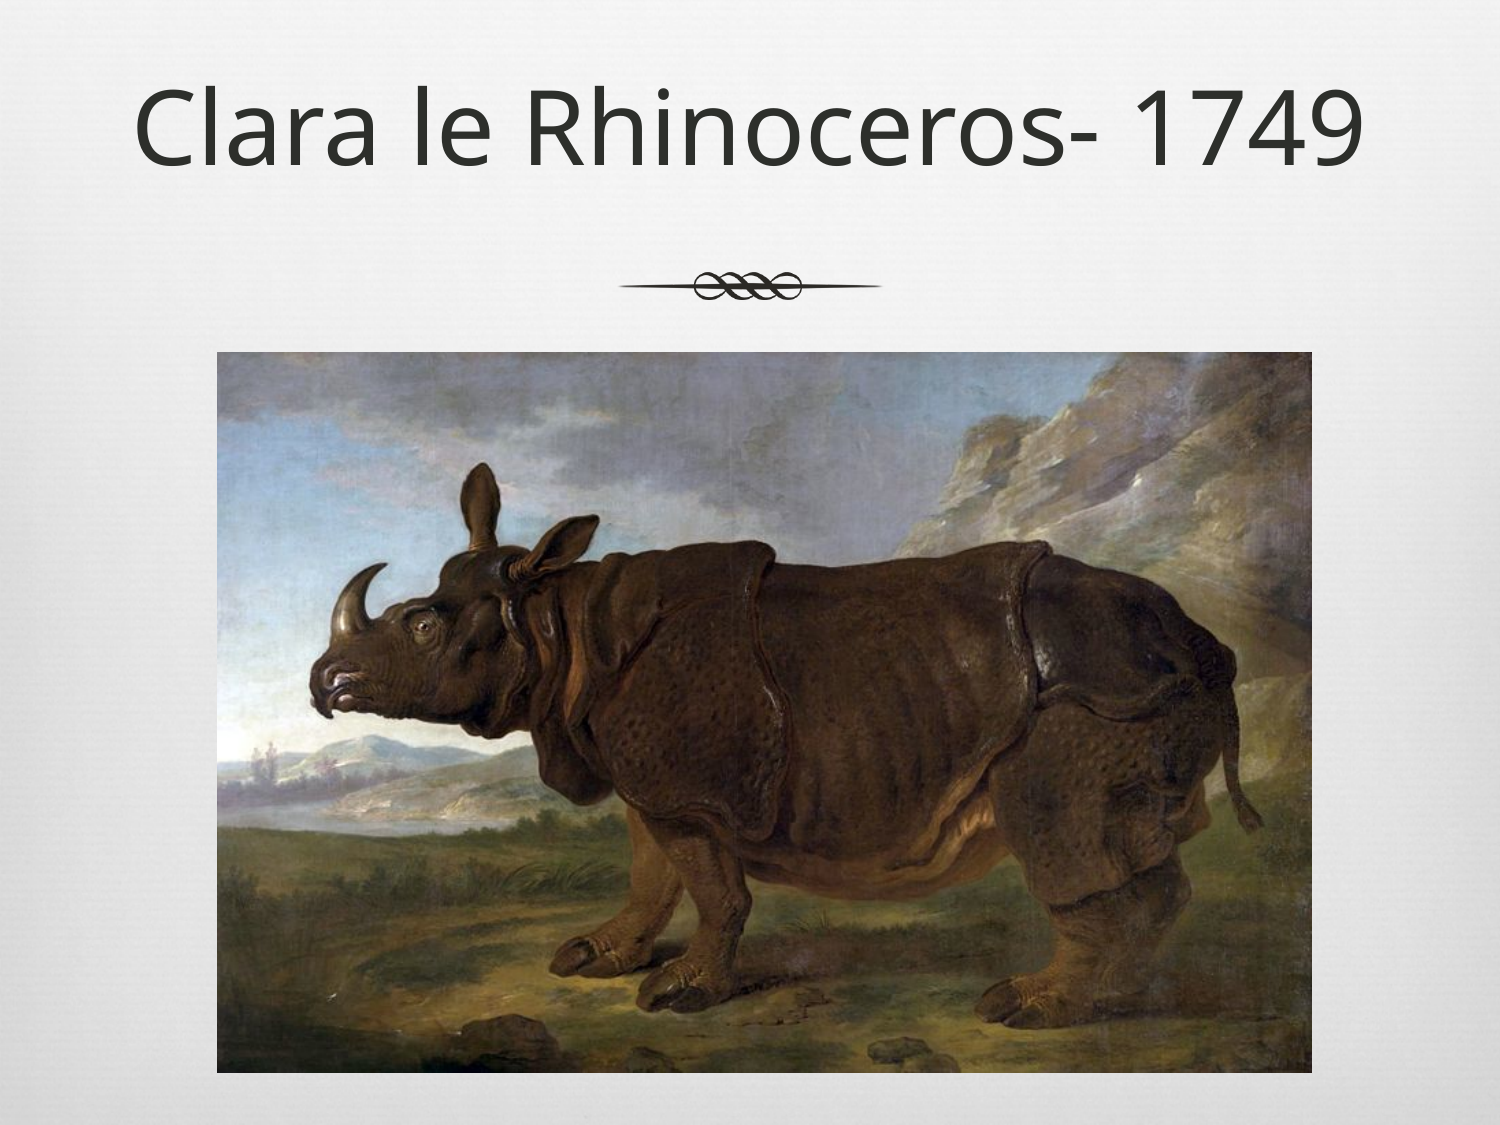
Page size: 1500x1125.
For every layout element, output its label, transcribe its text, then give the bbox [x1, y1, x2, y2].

picture [615, 272, 885, 300]
picture [216, 352, 1313, 1074]
title Clara le Rhinoceros- 1749 [112, 11, 1388, 236]
